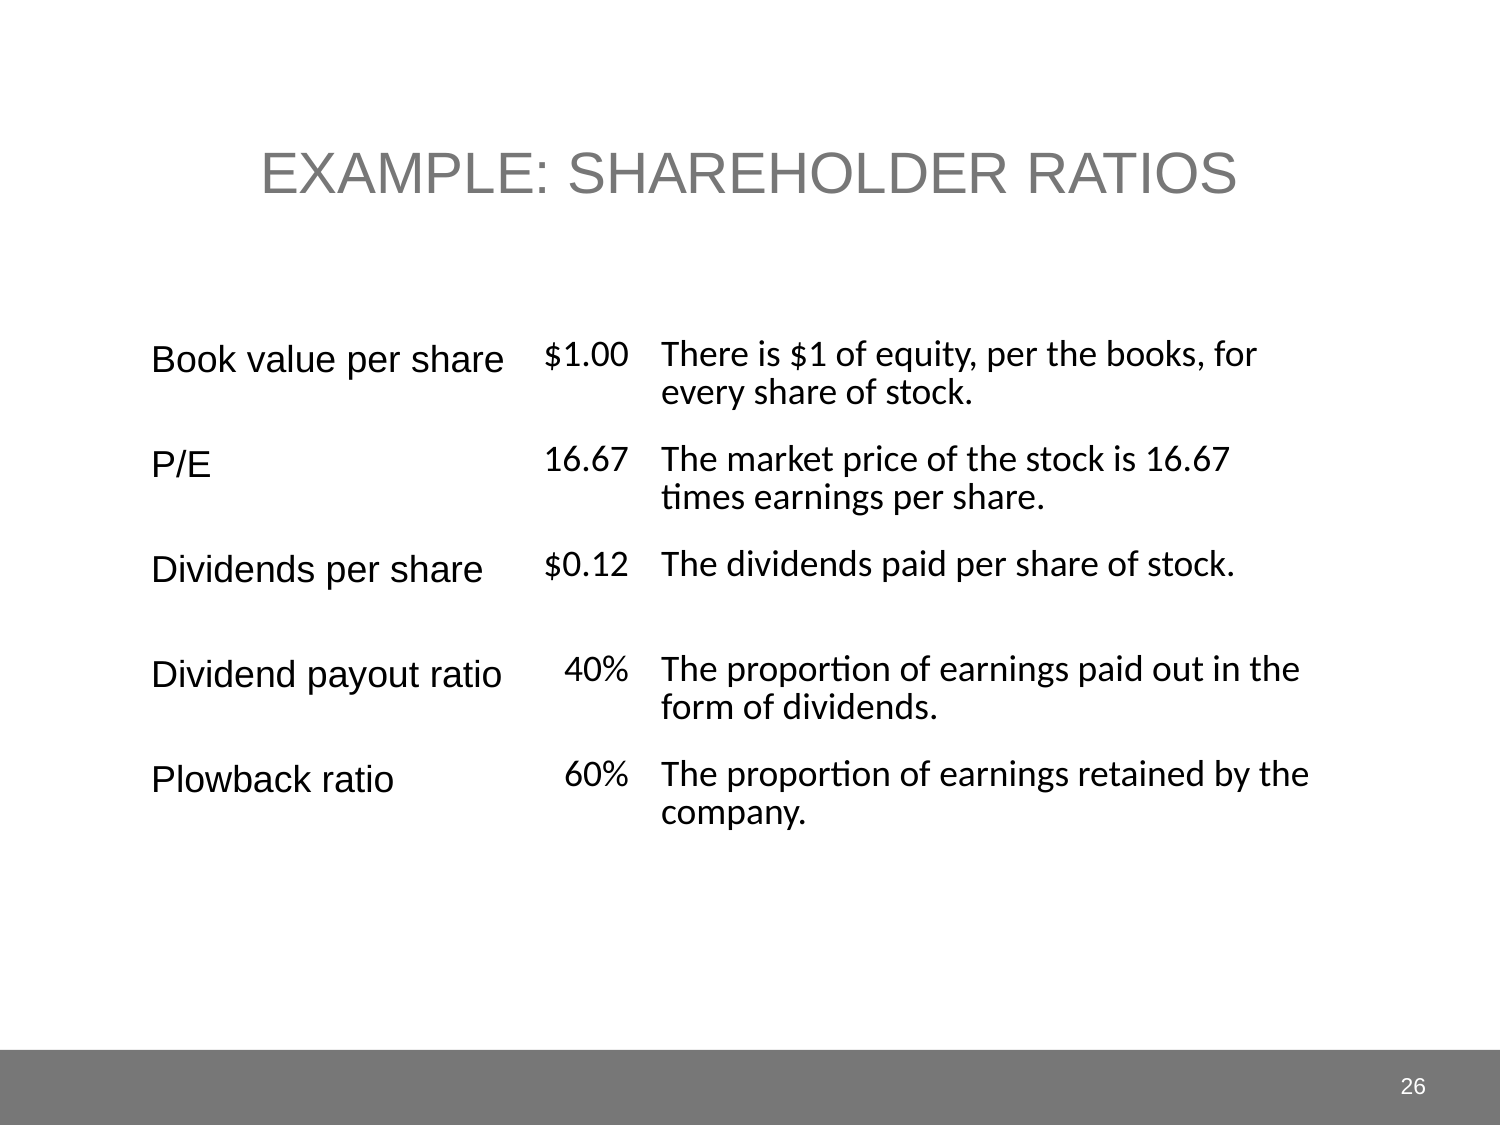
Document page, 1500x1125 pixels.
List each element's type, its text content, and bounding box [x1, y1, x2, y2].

table_cell Plowback ratio [150, 758, 525, 863]
table_cell 60% [525, 758, 630, 863]
table_cell $0.12 [525, 548, 630, 653]
table_header $1.00 [525, 338, 630, 442]
table_cell The dividends paid per share of stock. [630, 548, 1320, 653]
table_cell The market price of the stock is 16.67 times earnings per share. [630, 442, 1320, 548]
table_cell Dividend payout ratio [150, 653, 525, 758]
table_cell 40% [525, 653, 630, 758]
table_cell P/E [150, 442, 525, 548]
table_header There is $1 of equity, per the books, for every share of stock. [630, 338, 1320, 442]
table_cell The proportion of earnings paid out in the form of dividends. [630, 653, 1320, 758]
title Example: Shareholder Ratios [62, 24, 1437, 213]
table_cell 16.67 [525, 442, 630, 548]
slide_number 26 [1312, 1055, 1442, 1116]
table_cell The proportion of earnings retained by the company. [630, 758, 1320, 863]
table_header Book value per share [150, 338, 525, 442]
table_cell Dividends per share [150, 548, 525, 653]
